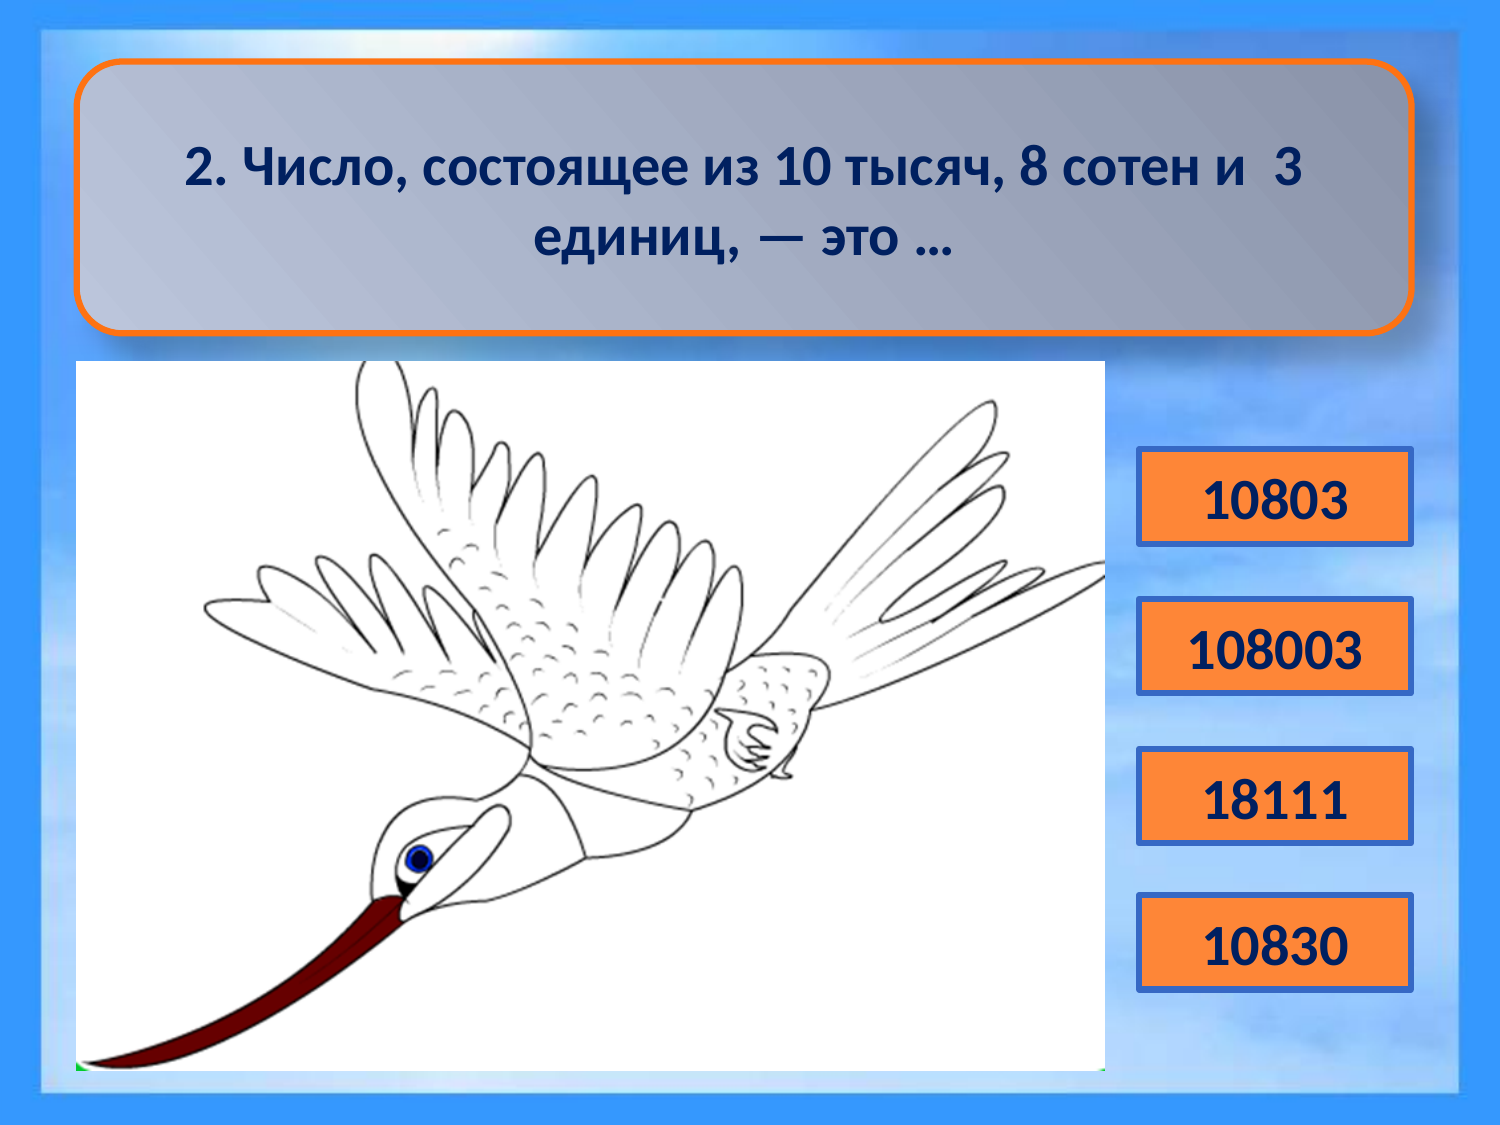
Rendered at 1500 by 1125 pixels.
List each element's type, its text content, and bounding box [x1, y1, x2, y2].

text_box 10803 [1149, 447, 1413, 546]
picture [0, 0, 1500, 1125]
text_box 18111 [1149, 747, 1413, 845]
text_box 108003 [1149, 597, 1413, 695]
text_box 2. Число, состоящее из 10 тысяч, 8 сотен и 3 единиц, — это … [75, 60, 1413, 335]
text_box 10830 [1149, 893, 1413, 992]
